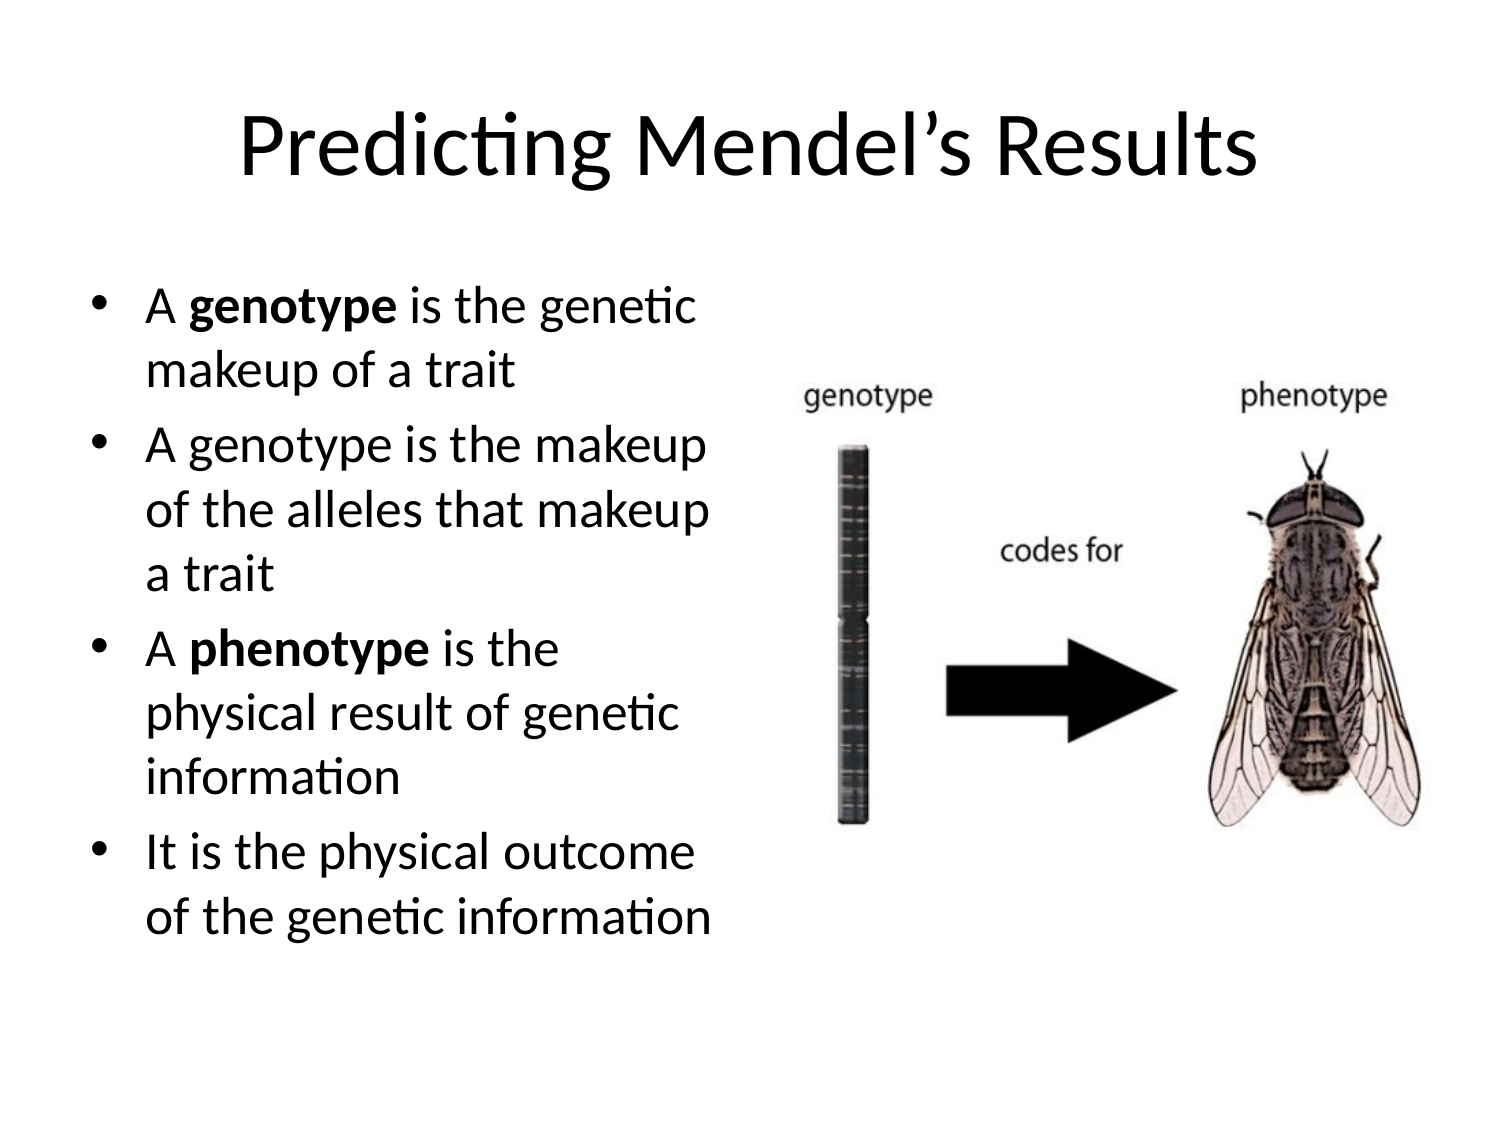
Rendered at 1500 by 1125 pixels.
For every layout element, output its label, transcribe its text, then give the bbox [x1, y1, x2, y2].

picture [774, 349, 1463, 868]
list A genotype is the genetic makeup of a trait A genotype is the makeup of the alleles that makeup a trait A phenotype is the physical result of genetic information It is the physical outcome of the genetic information [75, 262, 738, 1005]
title Predicting Mendel’s Results [75, 45, 1425, 233]
